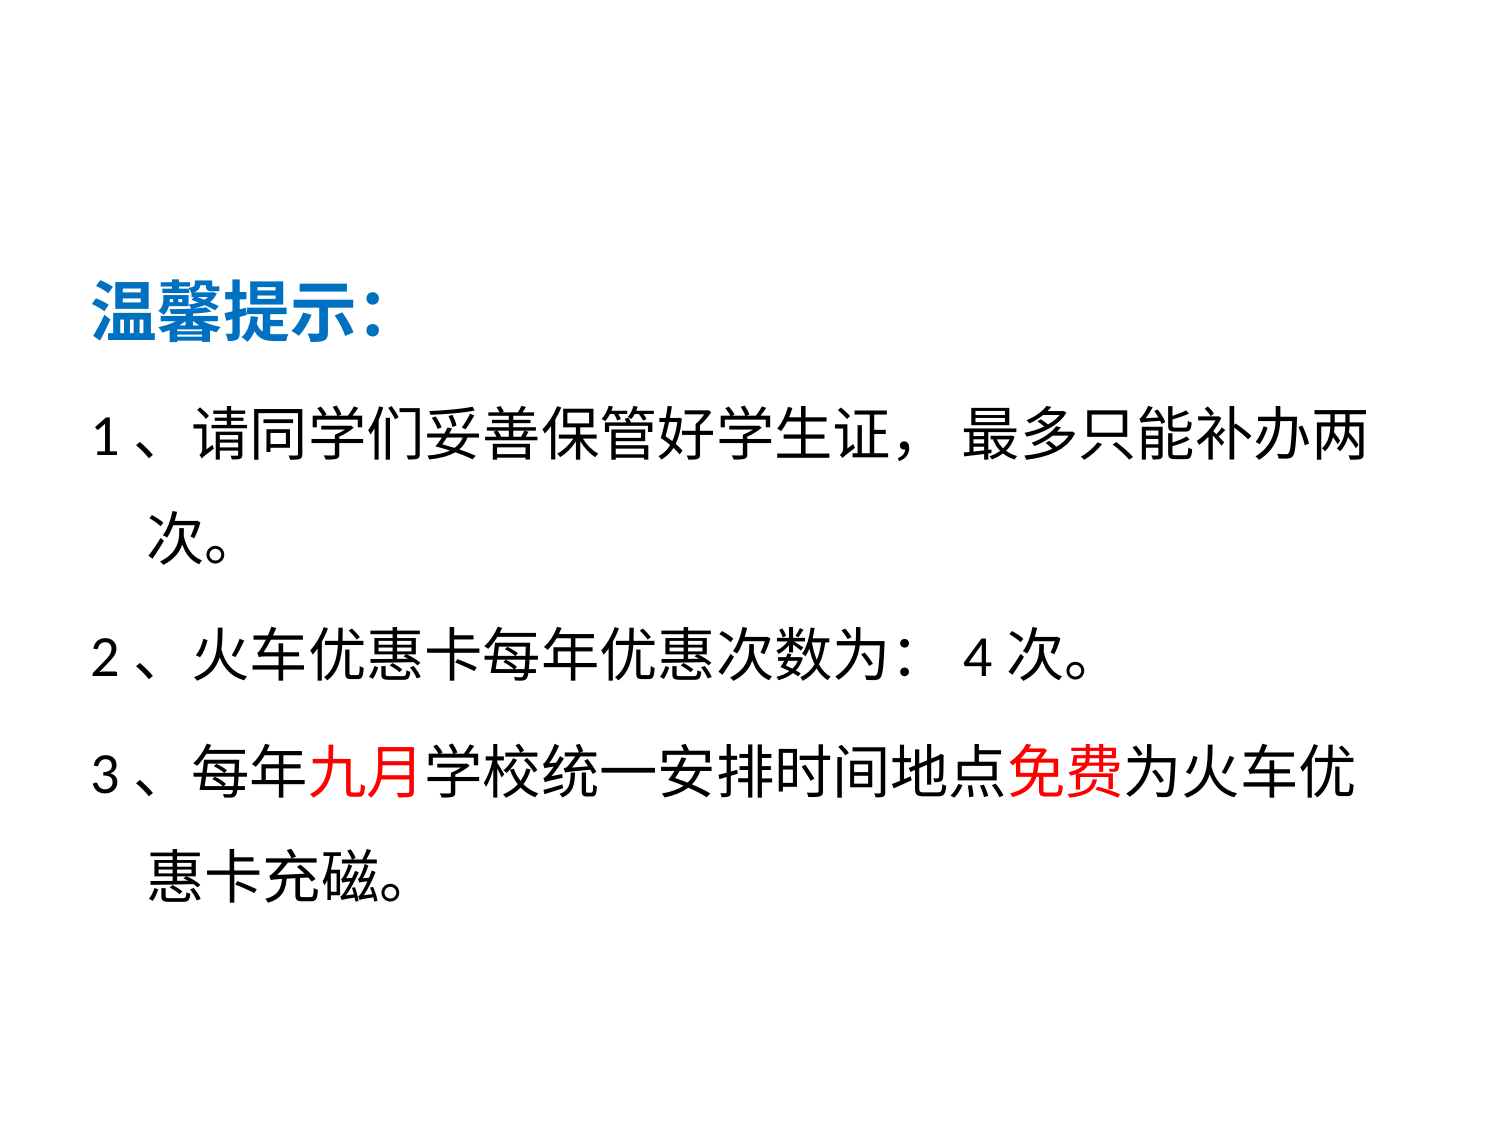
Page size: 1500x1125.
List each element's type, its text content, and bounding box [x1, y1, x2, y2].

list 温馨提示： 1、请同学们妥善保管好学生证， 最多只能补办两次。 2、火车优惠卡每年优惠次数为：4次。 3、每年九月学校统一安排时间地点免费为火车优惠卡充磁。 [75, 262, 1425, 1005]
